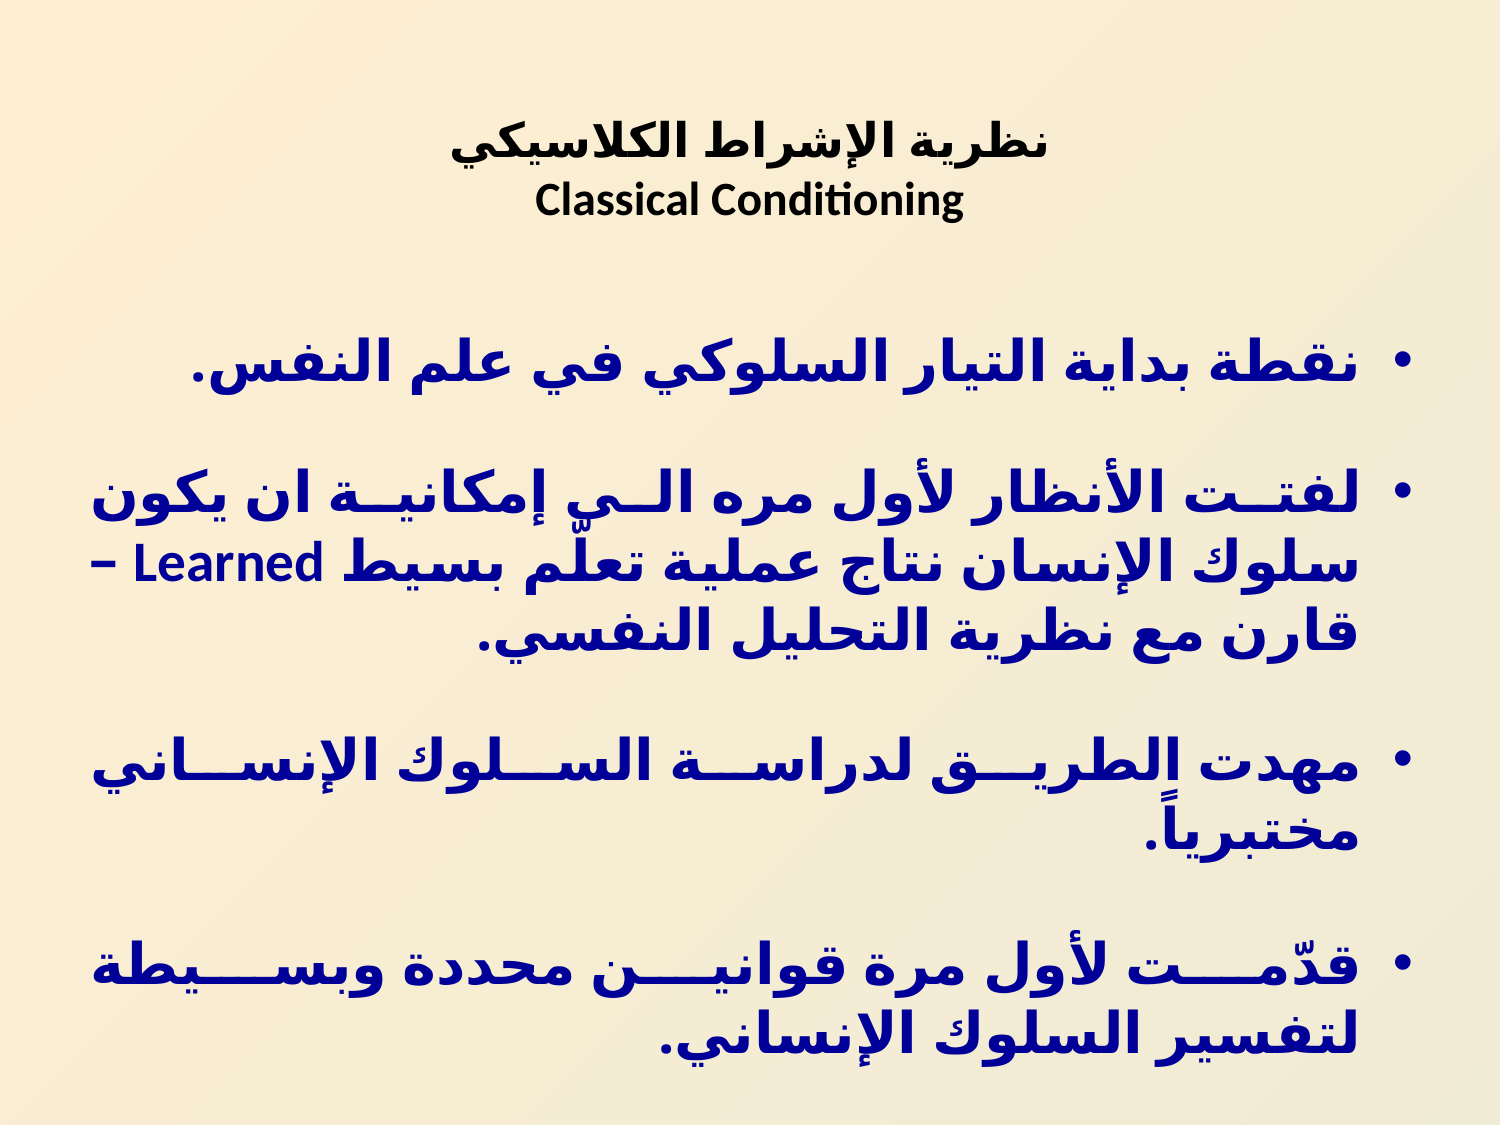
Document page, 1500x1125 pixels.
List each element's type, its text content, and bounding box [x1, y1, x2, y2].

list نقطة بداية التيار السلوكي في علم النفس. لفتت الأنظار لأول مره الى إمكانية ان يكون سلوك الإنسان نتاج عملية تعلّم بسيط Learned – قارن مع نظرية التحليل النفسي. مهدت الطريق لدراسة السلوك الإنساني مختبرياً. قدّمت لأول مرة قوانين محددة وبسيطة لتفسير السلوك الإنساني. [75, 262, 1425, 1090]
title نظرية الإشراط الكلاسيكي Classical Conditioning [75, 45, 1425, 233]
